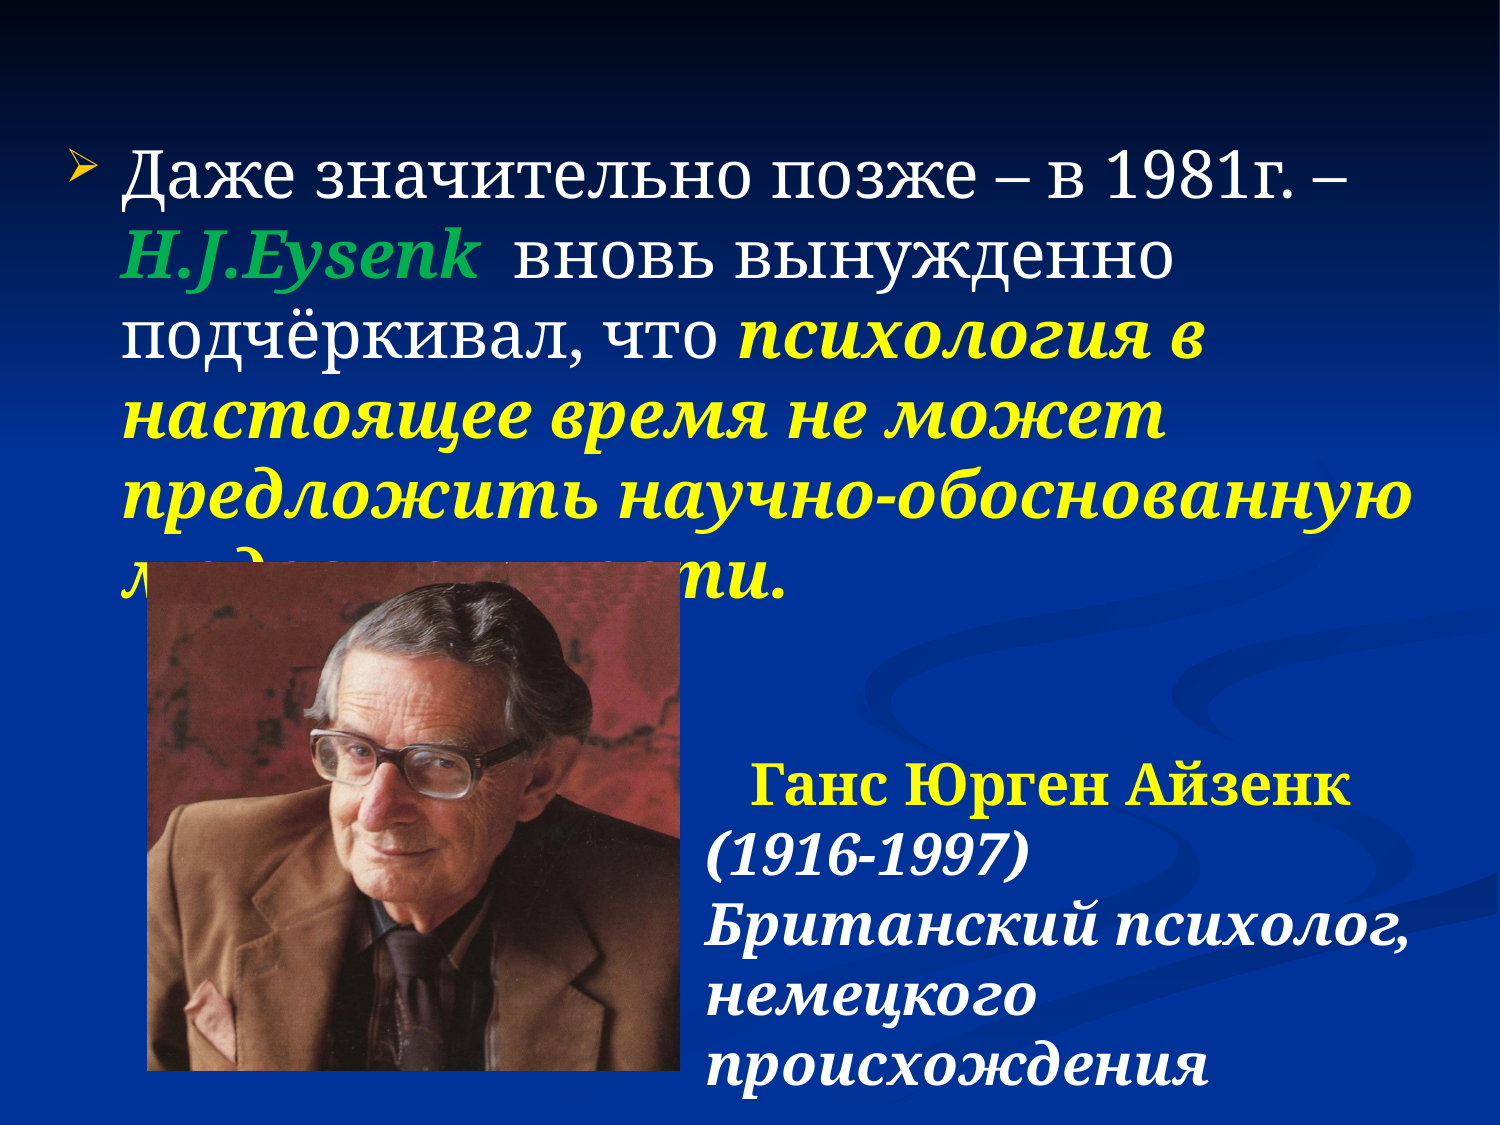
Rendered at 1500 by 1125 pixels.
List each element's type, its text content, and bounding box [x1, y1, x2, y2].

list Даже значительно позже – в 1981г. – H.J.Eysenk вновь вынужденно подчёркивал, что психология в настоящее время не может предложить научно-обоснованную модель личности. [49, 30, 1476, 998]
text_box Ганс Юрген Айзенк (1916-1997) Британский психолог, немецкого происхождения [690, 739, 1441, 1105]
picture [147, 562, 680, 1071]
